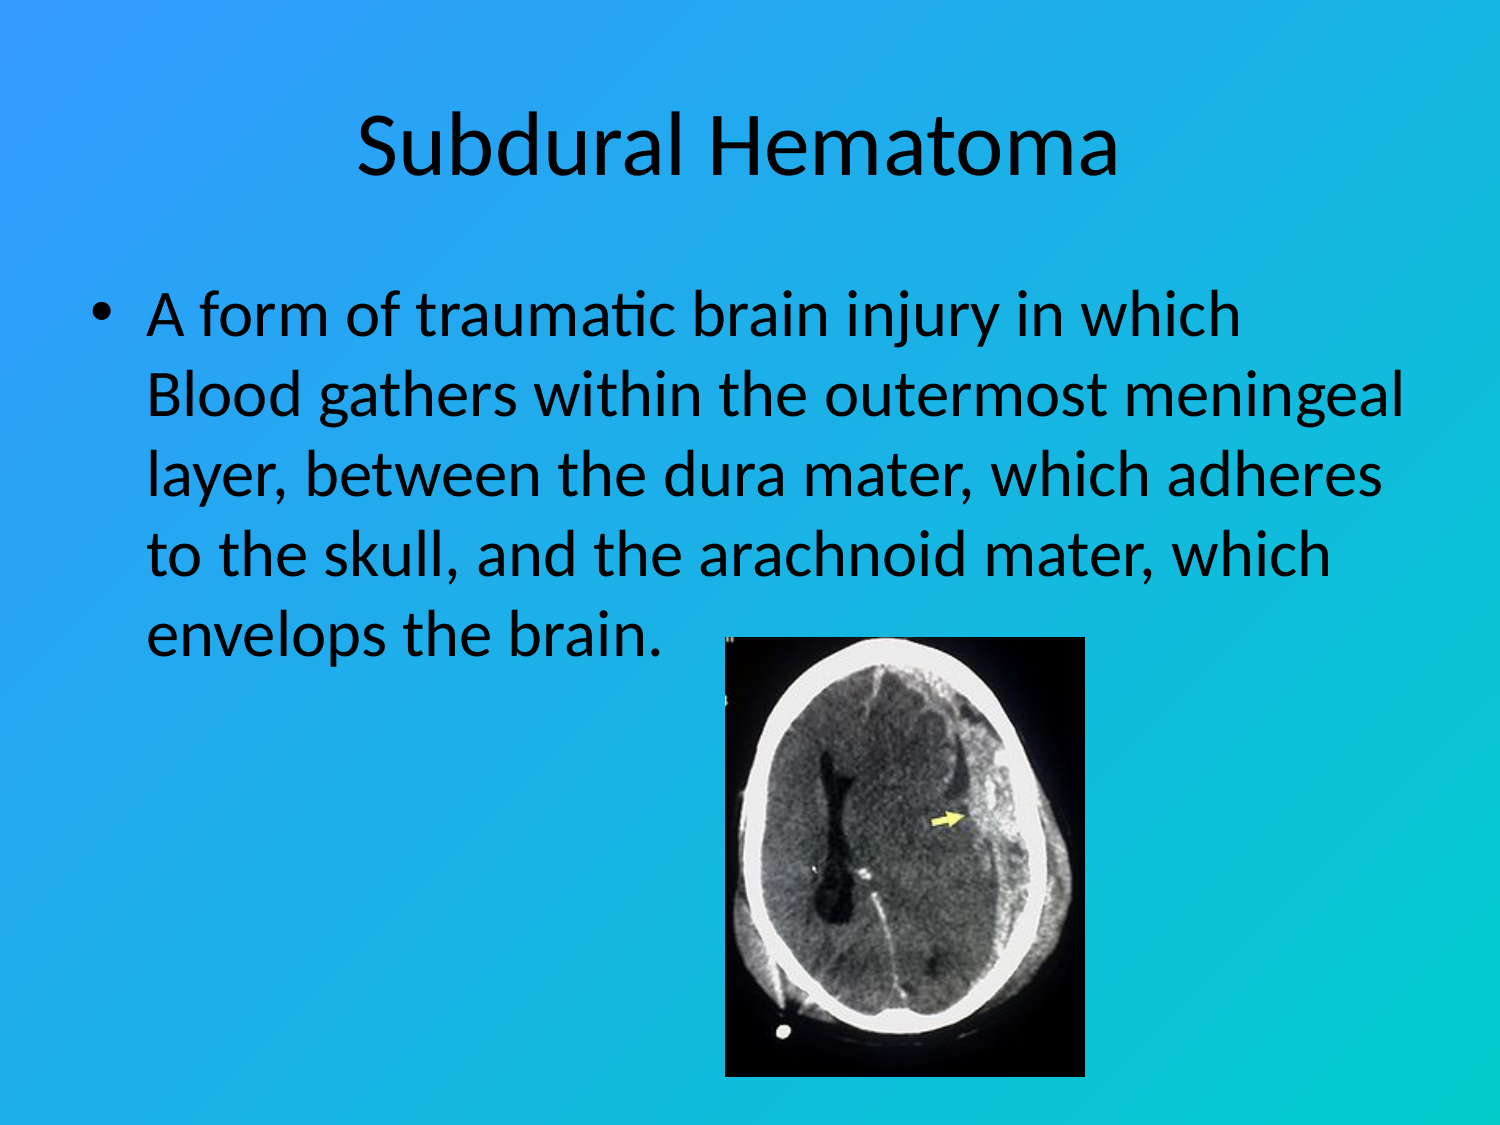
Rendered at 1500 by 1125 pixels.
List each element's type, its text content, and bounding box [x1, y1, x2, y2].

title Subdural Hematoma [75, 45, 1425, 233]
picture [724, 637, 1085, 1077]
list A form of traumatic brain injury in which Blood gathers within the outermost meningeal layer, between the dura mater, which adheres to the skull, and the arachnoid mater, which envelops the brain. [75, 262, 1425, 1005]
